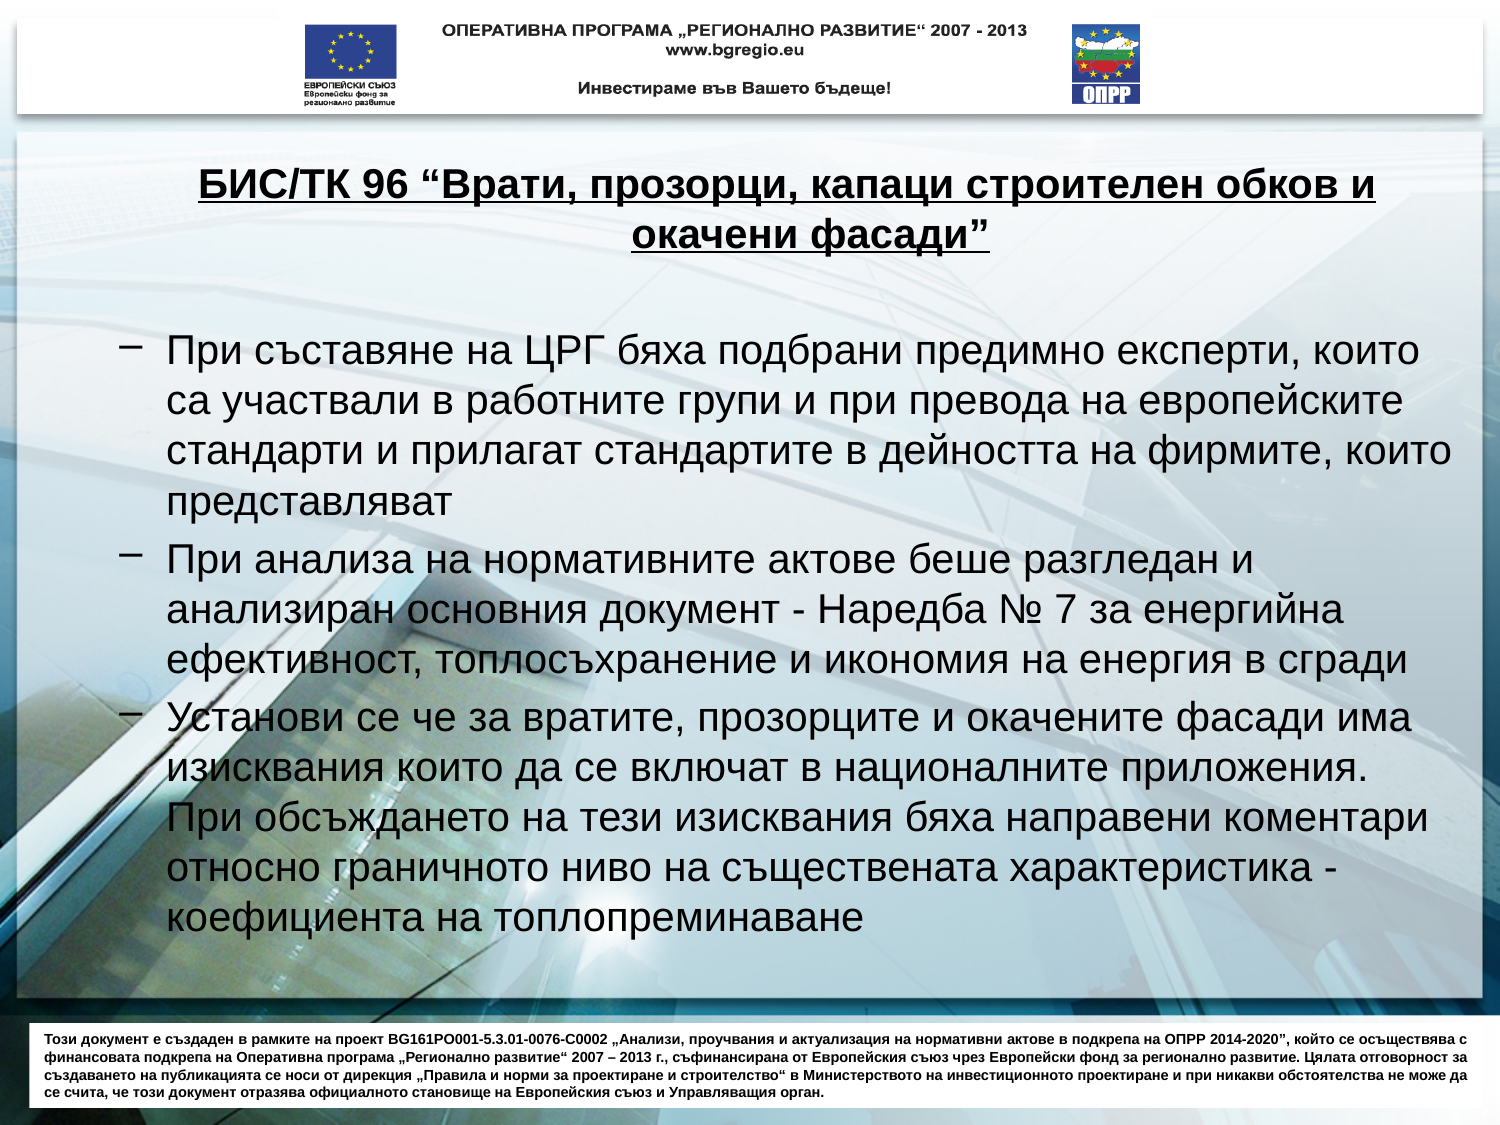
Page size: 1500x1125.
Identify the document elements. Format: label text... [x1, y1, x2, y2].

list БИС/ТК 96 “Врати, прозорци, капаци строителен обков и окачени фасади” При съставяне на ЦРГ бяха подбрани предимно експерти, които са участвали в работните групи и при превода на европейските стандарти и прилагат стандартите в дейността на фирмите, които представляват При анализа на нормативните актове беше разгледан и анализиран основния документ - Наредба № 7 за енергийна ефективност, топлосъхранение и икономия на енергия в сгради Установи се че за вратите, прозорците и окачените фасади има изисквания които да се включат в националните приложения. При обсъждането на тези изисквания бяха направени коментари относно граничното ниво на съществената характеристика - коефициента на топлопреминаване [29, 148, 1471, 988]
picture [0, 0, 1500, 1125]
